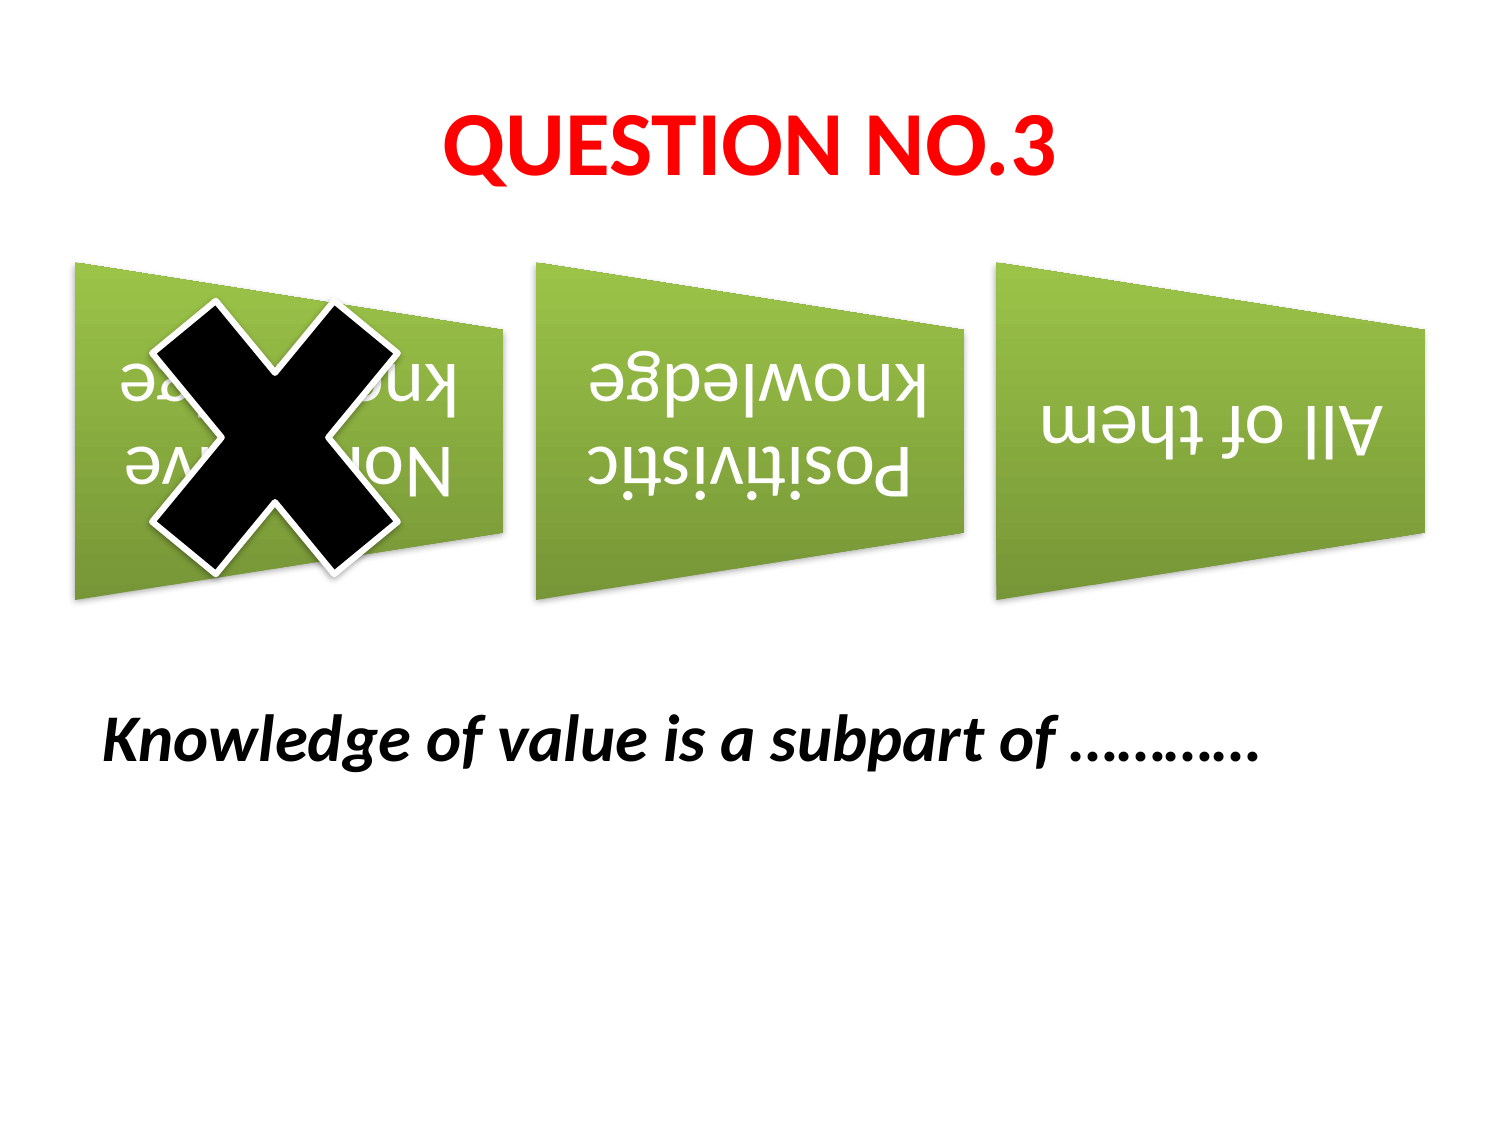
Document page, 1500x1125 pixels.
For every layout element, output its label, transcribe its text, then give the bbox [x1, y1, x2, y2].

list Knowledge of value is a subpart of ………… [87, 687, 1426, 1006]
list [74, 262, 1426, 601]
title QUESTION NO.3 [74, 44, 1426, 233]
